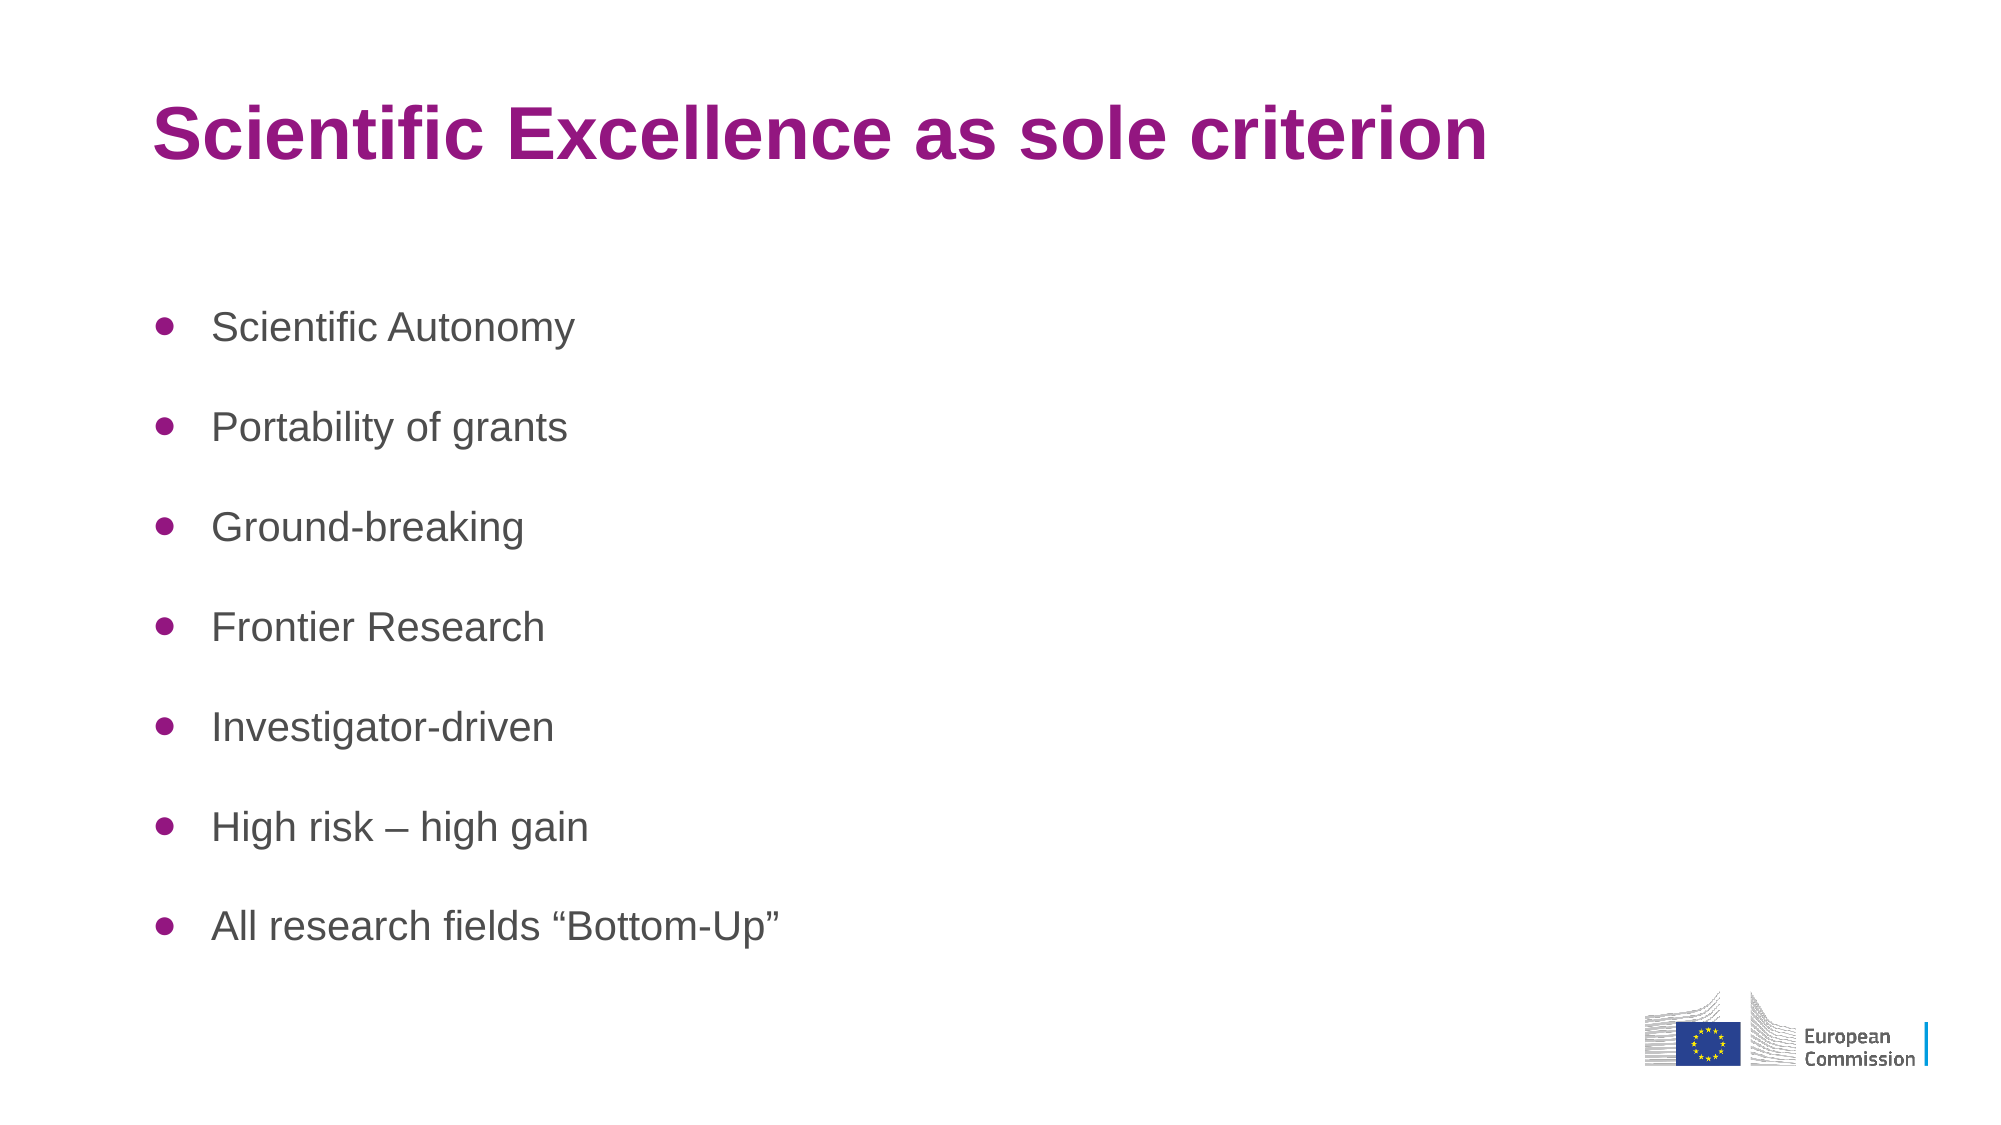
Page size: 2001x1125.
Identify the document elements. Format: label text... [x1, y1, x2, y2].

picture [1645, 991, 1928, 1066]
title Scientific Excellence as sole criterion [137, 76, 1863, 176]
text_box Scientific Autonomy Portability of grants Ground-breaking Frontier Research Investigator-driven High risk – high gain All research fields “Bottom-Up” [137, 266, 1008, 957]
